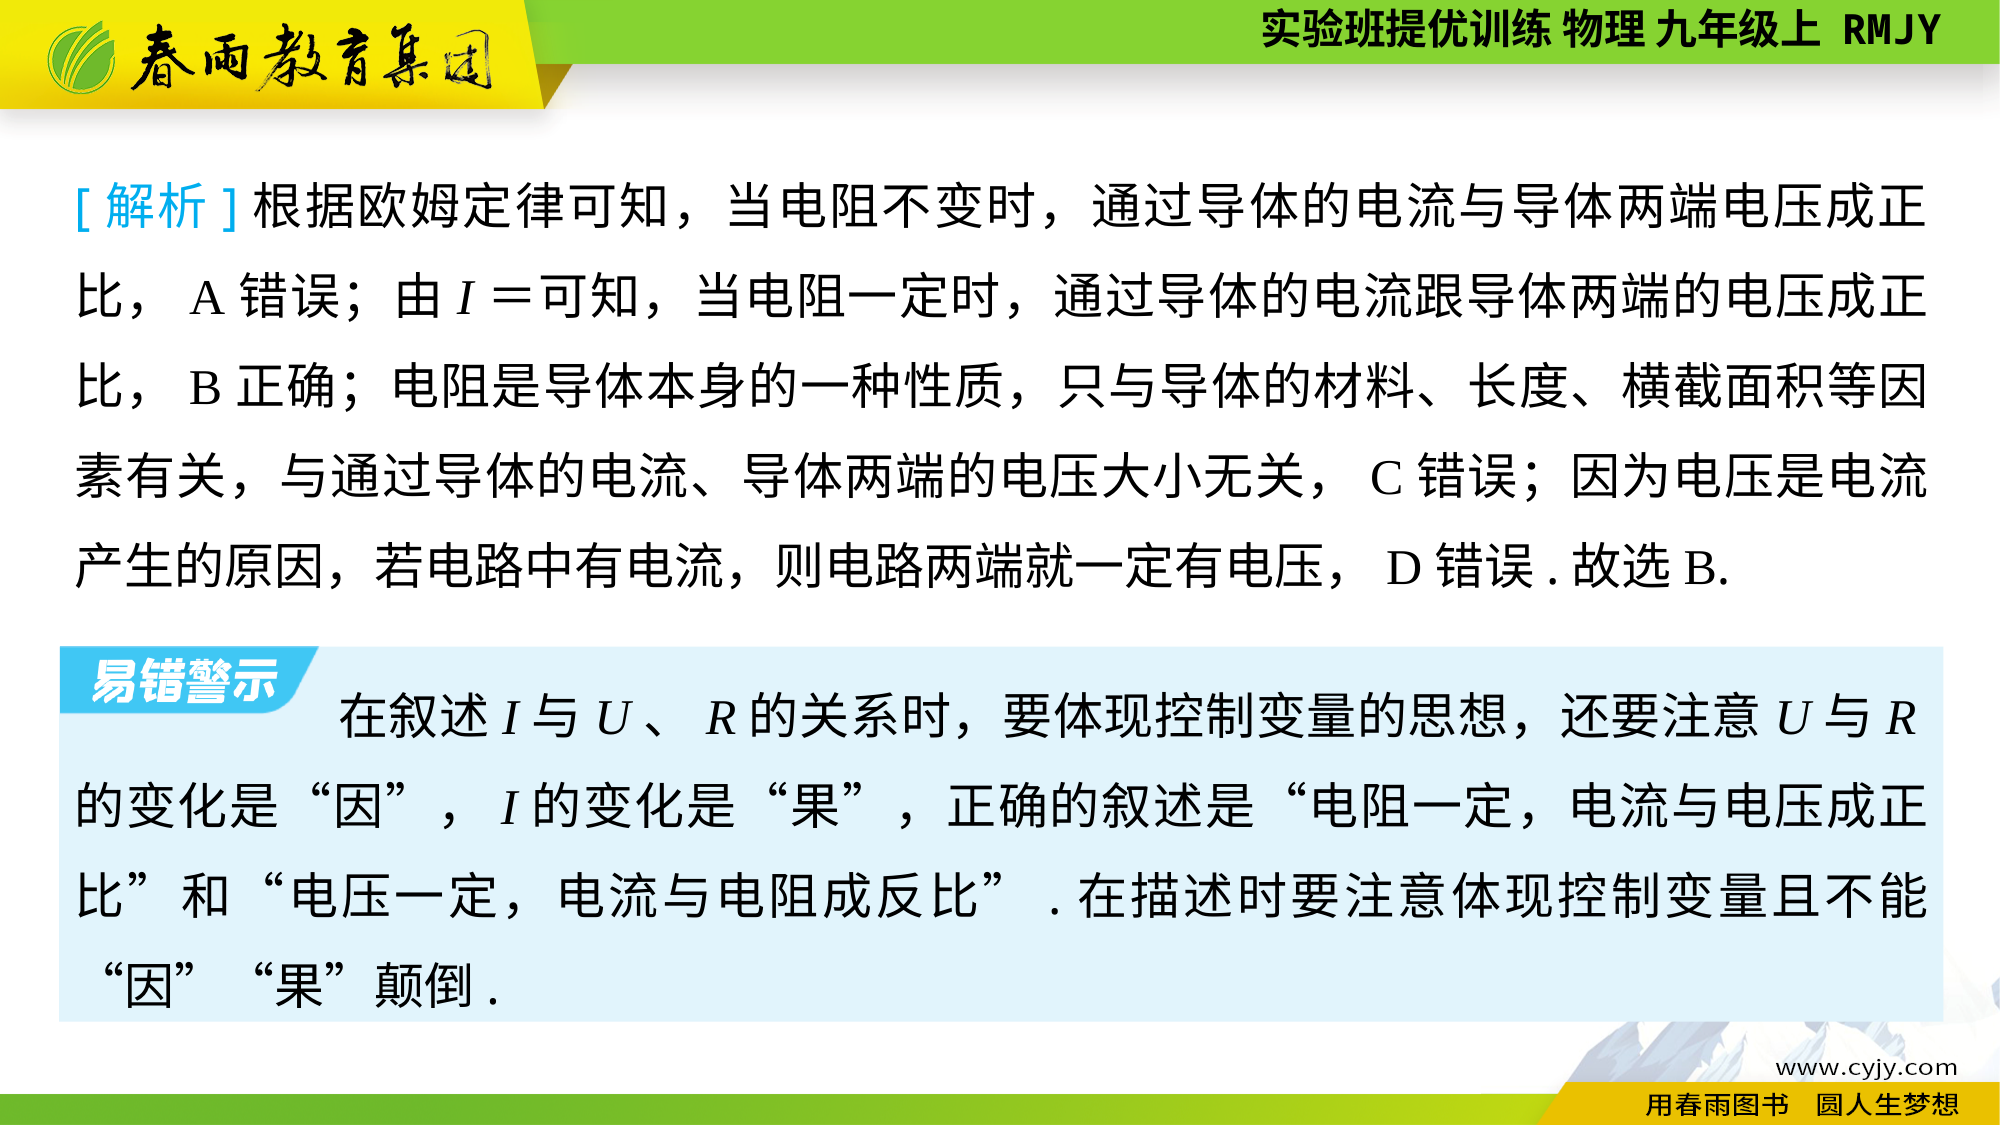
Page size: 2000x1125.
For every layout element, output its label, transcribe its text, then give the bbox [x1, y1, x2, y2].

picture [0, 0, 2000, 1125]
text_box 在叙述I与U、R的关系时，要体现控制变量的思想，还要注意U与R的变化是“因”，I的变化是“果”，正确的叙述是“电阻一定，电流与电压成正比”和“电压一定，电流与电阻成反比”.在描述时要注意体现控制变量且不能“因”“果”颠倒. [59, 646, 1944, 1022]
